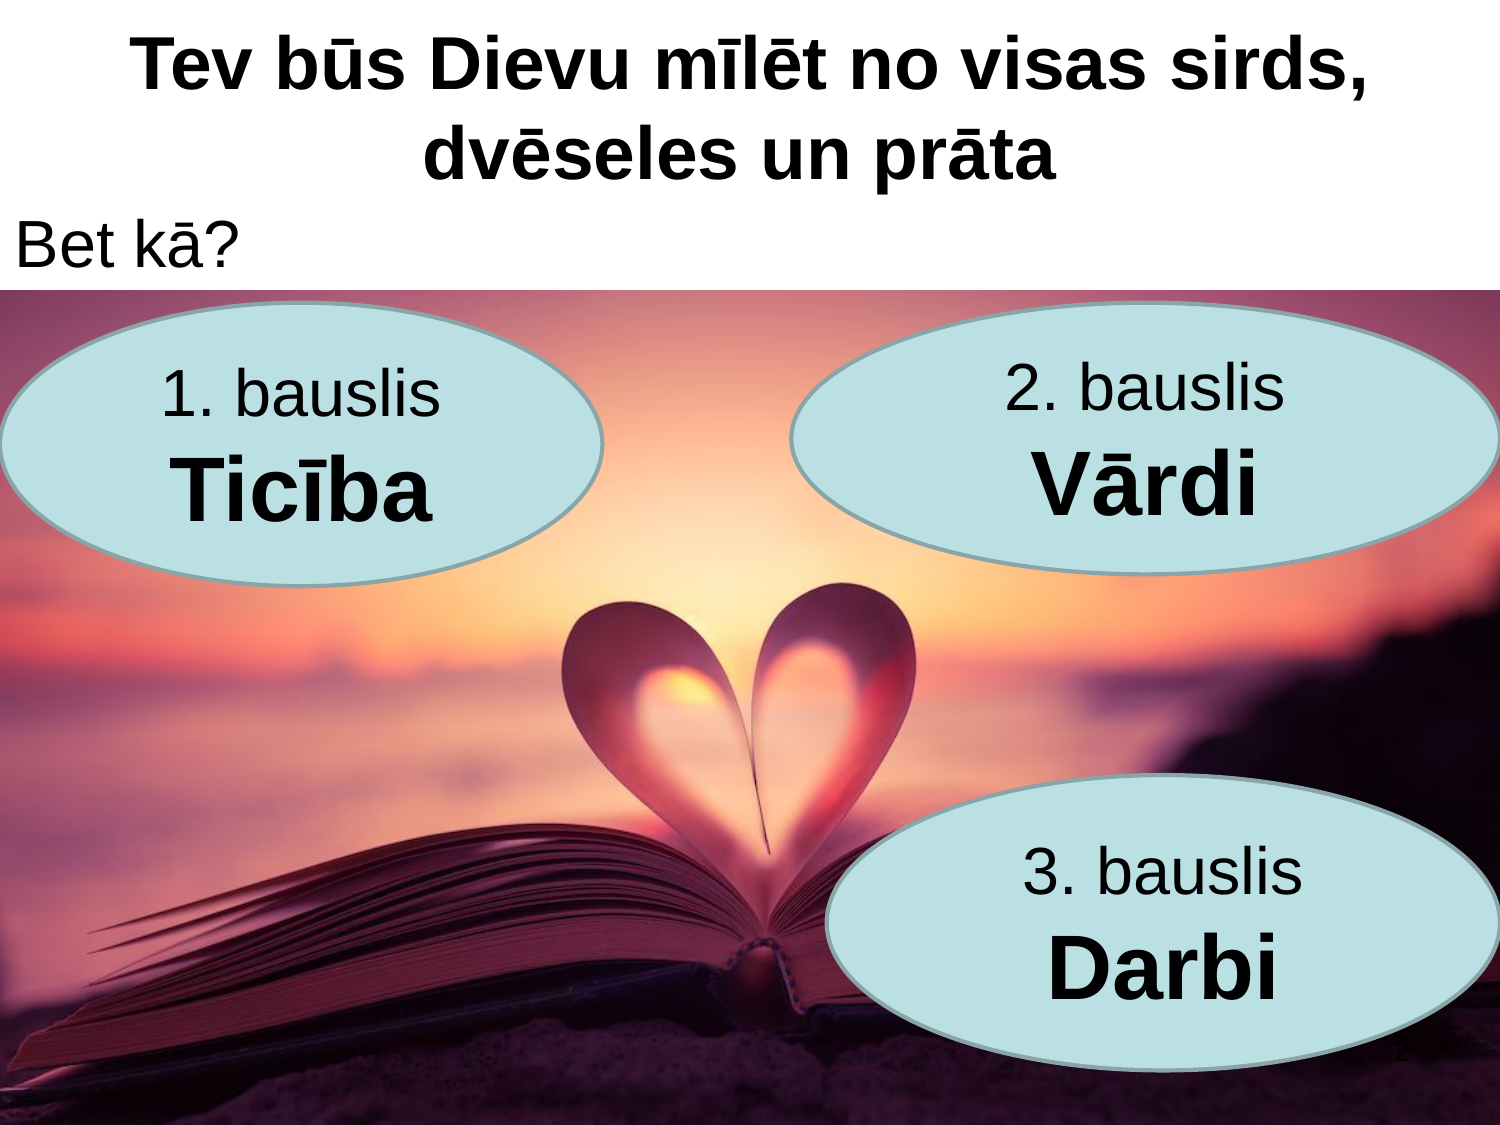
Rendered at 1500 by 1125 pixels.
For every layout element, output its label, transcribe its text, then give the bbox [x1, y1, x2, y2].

picture [0, 290, 1500, 1125]
text_box Tev būs Dievu mīlēt no visas sirds, dvēseles un prāta Bet kā? [0, 7, 1500, 289]
